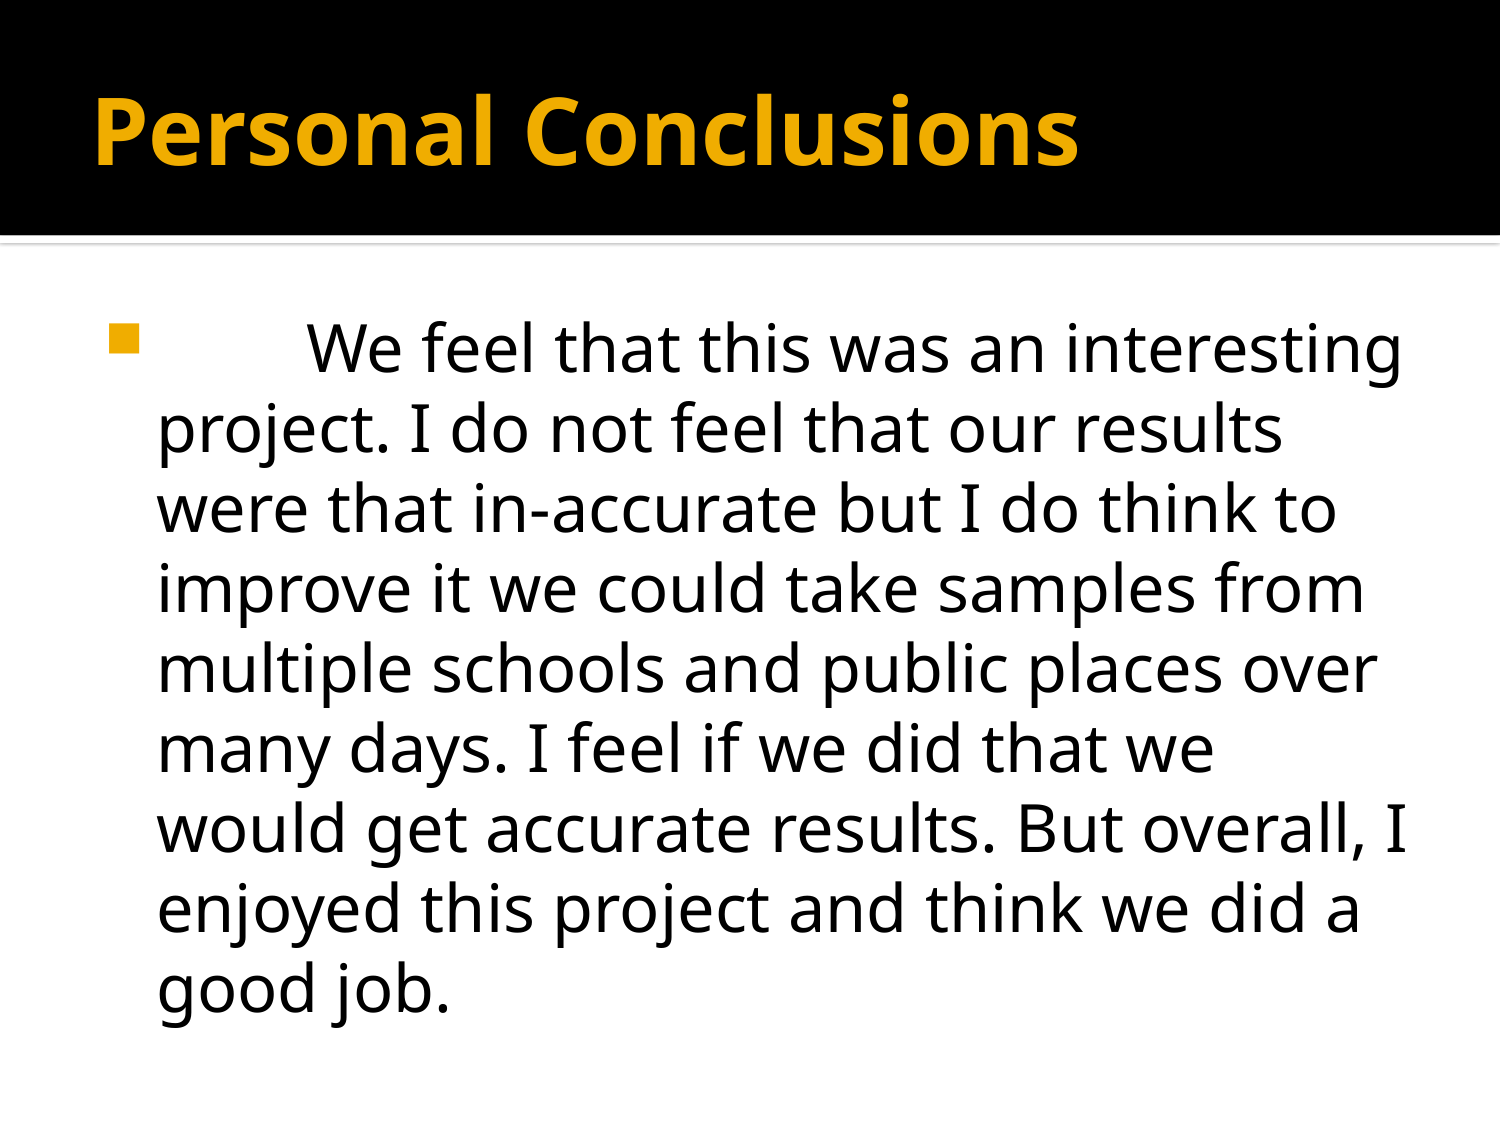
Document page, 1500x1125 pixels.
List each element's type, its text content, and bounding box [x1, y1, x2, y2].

title Personal Conclusions [75, 25, 1425, 231]
list We feel that this was an interesting project. I do not feel that our results were that in-accurate but I do think to improve it we could take samples from multiple schools and public places over many days. I feel if we did that we would get accurate results. But overall, I enjoyed this project and think we did a good job. [75, 291, 1425, 1050]
